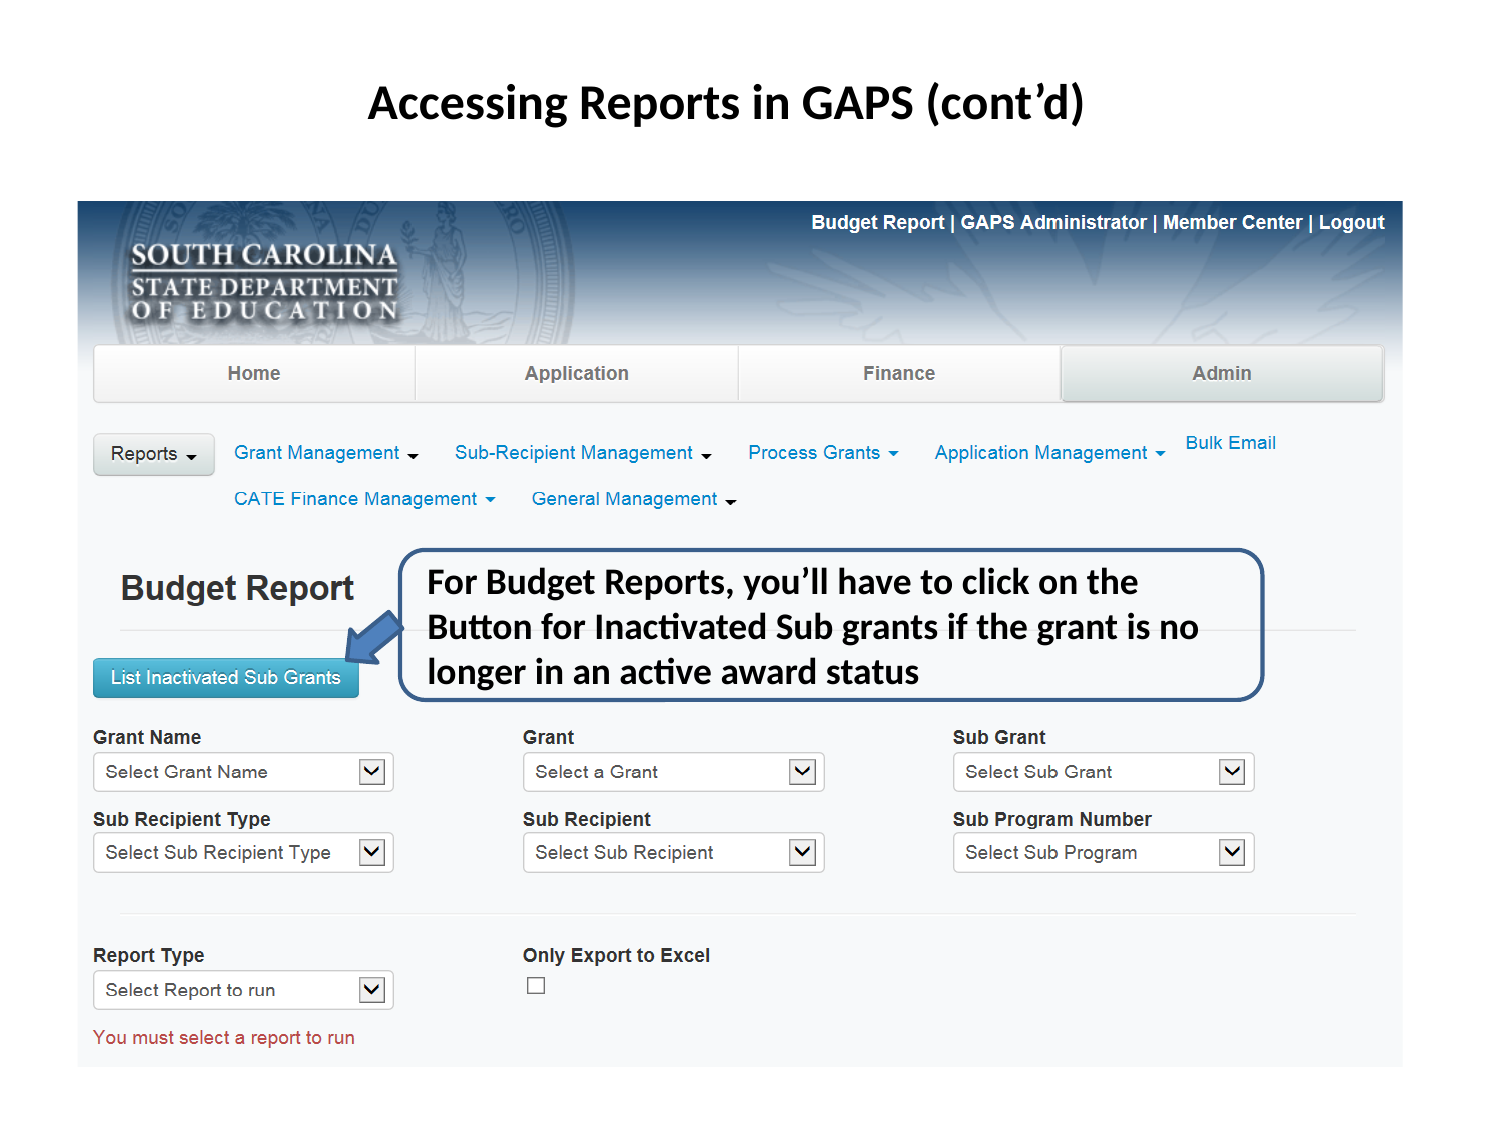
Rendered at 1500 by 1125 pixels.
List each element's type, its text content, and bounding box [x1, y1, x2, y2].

text_box Accessing Reports in GAPS (cont’d) [124, 62, 1275, 183]
picture [77, 201, 1403, 1067]
